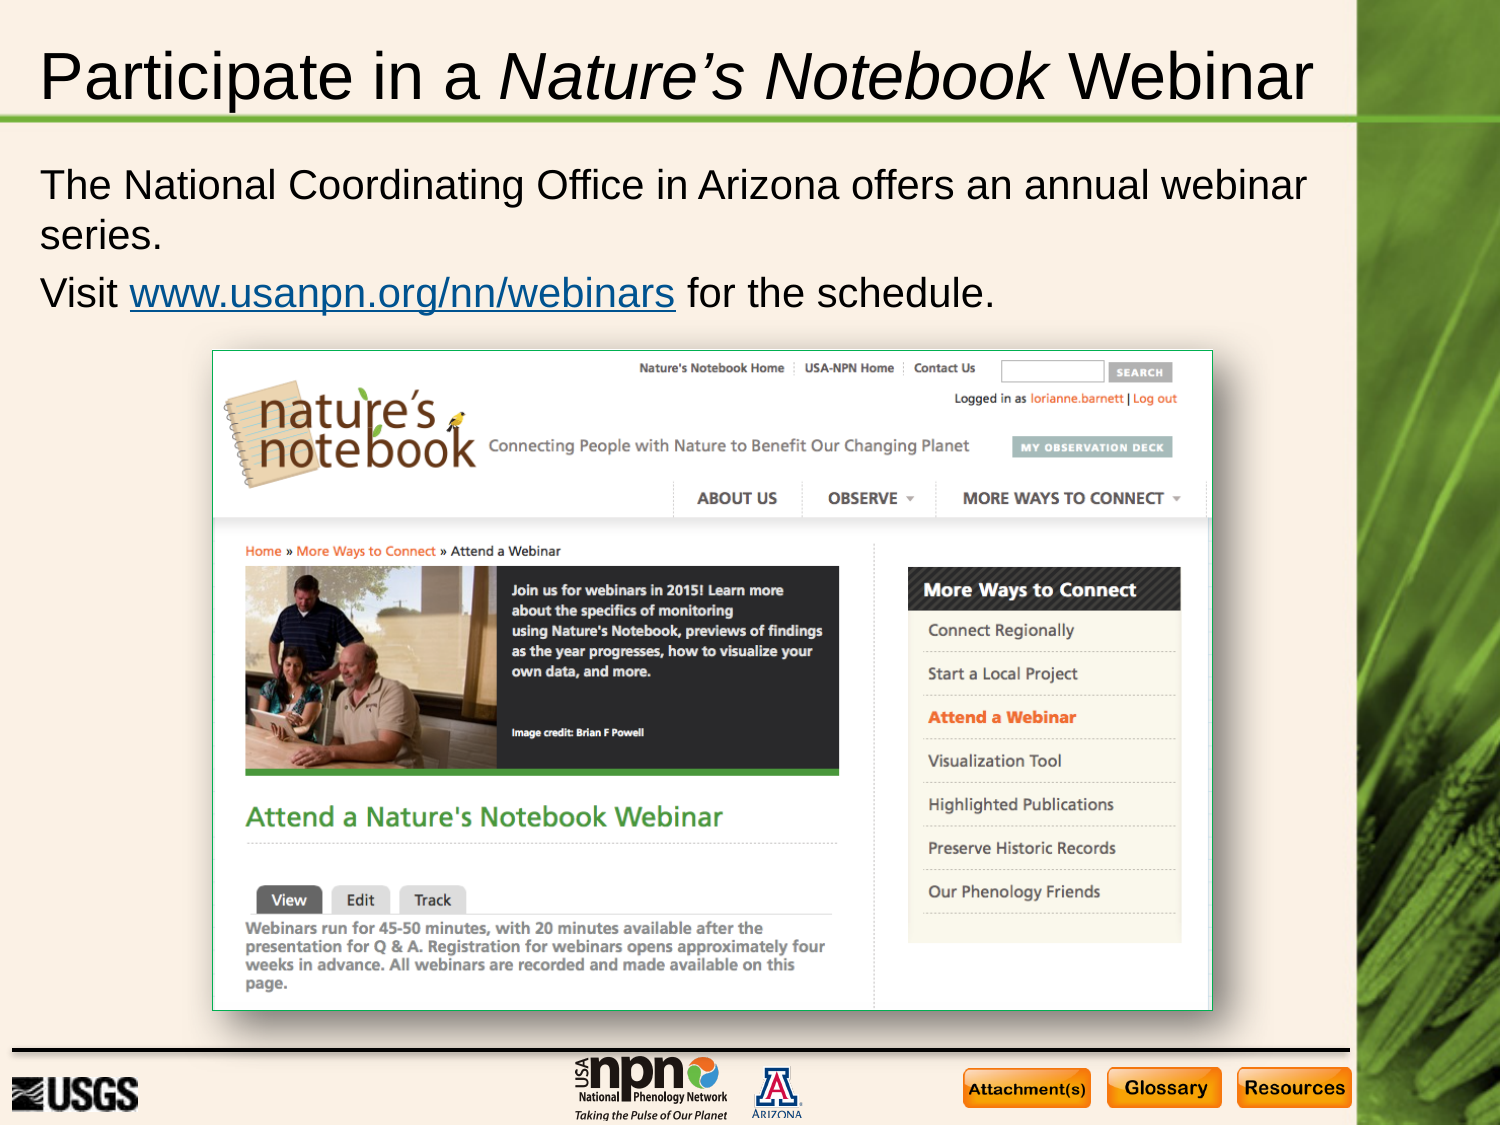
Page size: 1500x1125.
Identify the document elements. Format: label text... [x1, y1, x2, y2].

title Participate in a Nature’s Notebook Webinar [24, 24, 1363, 125]
list The National Coordinating Office in Arizona offers an annual webinar series. Visit www.usanpn.org/nn/webinars for the schedule. [24, 149, 1363, 1050]
picture [0, 0, 1500, 1125]
